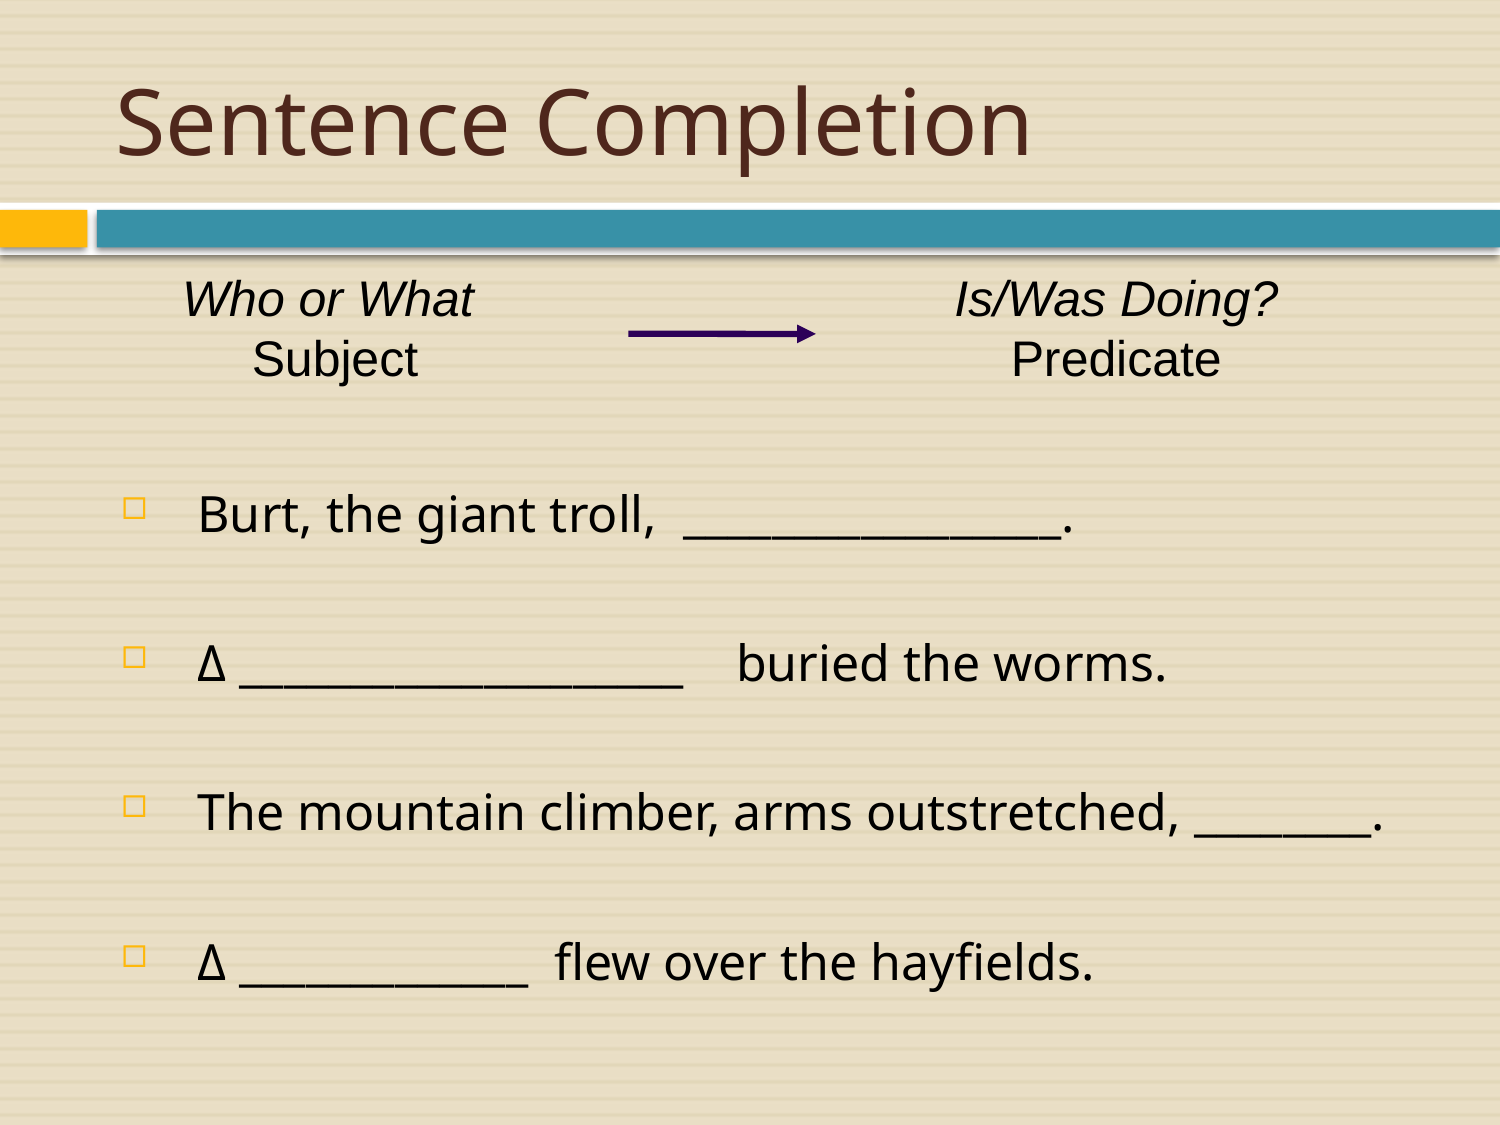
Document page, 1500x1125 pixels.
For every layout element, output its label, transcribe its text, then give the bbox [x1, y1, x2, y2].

list Burt, the giant troll, _________________. Δ ____________________ buried the worms. The mountain climber, arms outstretched, ________. Δ _____________ flew over the hayfields. [105, 474, 1500, 1063]
text_box [628, 327, 816, 341]
text_box Who or What Subject [147, 258, 524, 394]
text_box Is/Was Doing? Predicate [919, 258, 1314, 394]
title Sentence Completion [100, 37, 1439, 201]
